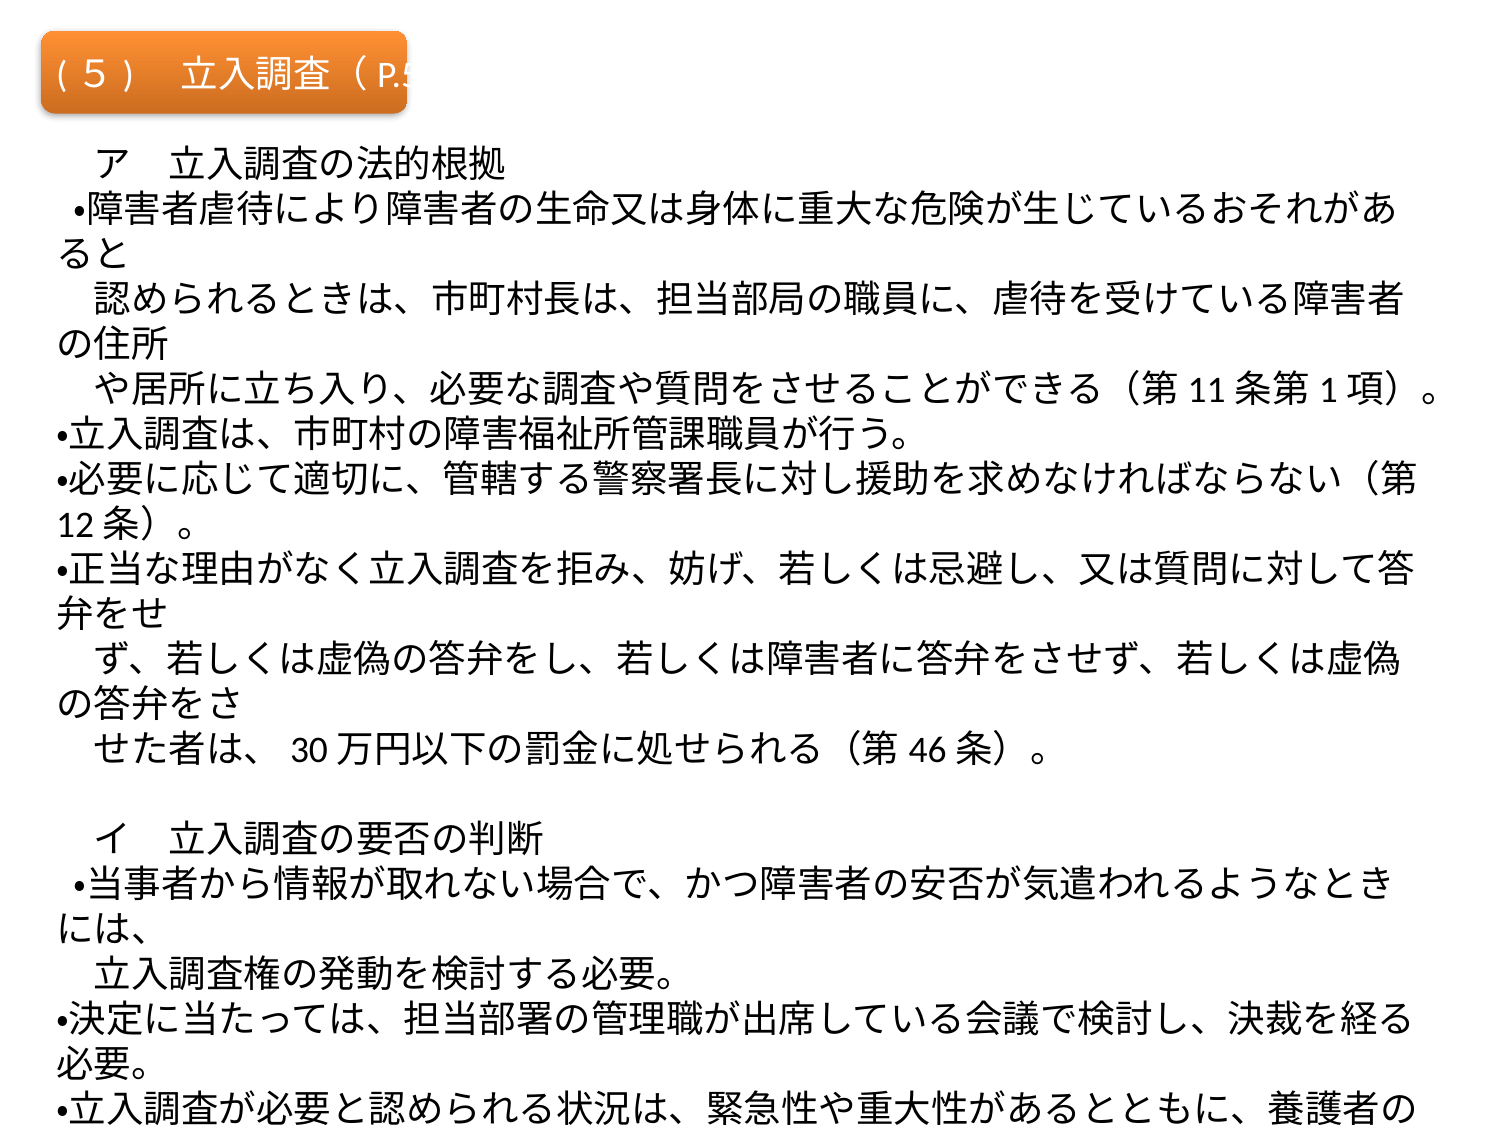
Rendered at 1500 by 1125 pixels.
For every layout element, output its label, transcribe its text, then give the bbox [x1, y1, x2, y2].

text_box [41, 30, 408, 42]
text_box (５) 立入調査（P.50） ア 立入調査の法的根拠 ・障害者虐待により障害者の生命又は身体に重大な危険が生じているおそれがあると 認められるときは、市町村長は、担当部局の職員に、虐待を受けている障害者の住所 や居所に立ち入り、必要な調査や質問をさせることができる（第11条第1項）。 ・立入調査は、市町村の障害福祉所管課職員が行う。 ・必要に応じて適切に、管轄する警察署長に対し援助を求めなければならない（第12条）。 ・正当な理由がなく立入調査を拒み、妨げ、若しくは忌避し、又は質問に対して答弁をせ ず、若しくは虚偽の答弁をし、若しくは障害者に答弁をさせず、若しくは虚偽の答弁をさ せた者は、30万円以下の罰金に処せられる（第46条）。 イ 立入調査の要否の判断 ・当事者から情報が取れない場合で、かつ障害者の安否が気遣われるようなときには、 立入調査権の発動を検討する必要。 ・決定に当たっては、担当部署の管理職が出席している会議で検討し、決裁を経る必要。 ・立入調査が必要と認められる状況は、緊急性や重大性があるとともに、養護者の協力 が得られない場合。 [41, 42, 1447, 1125]
